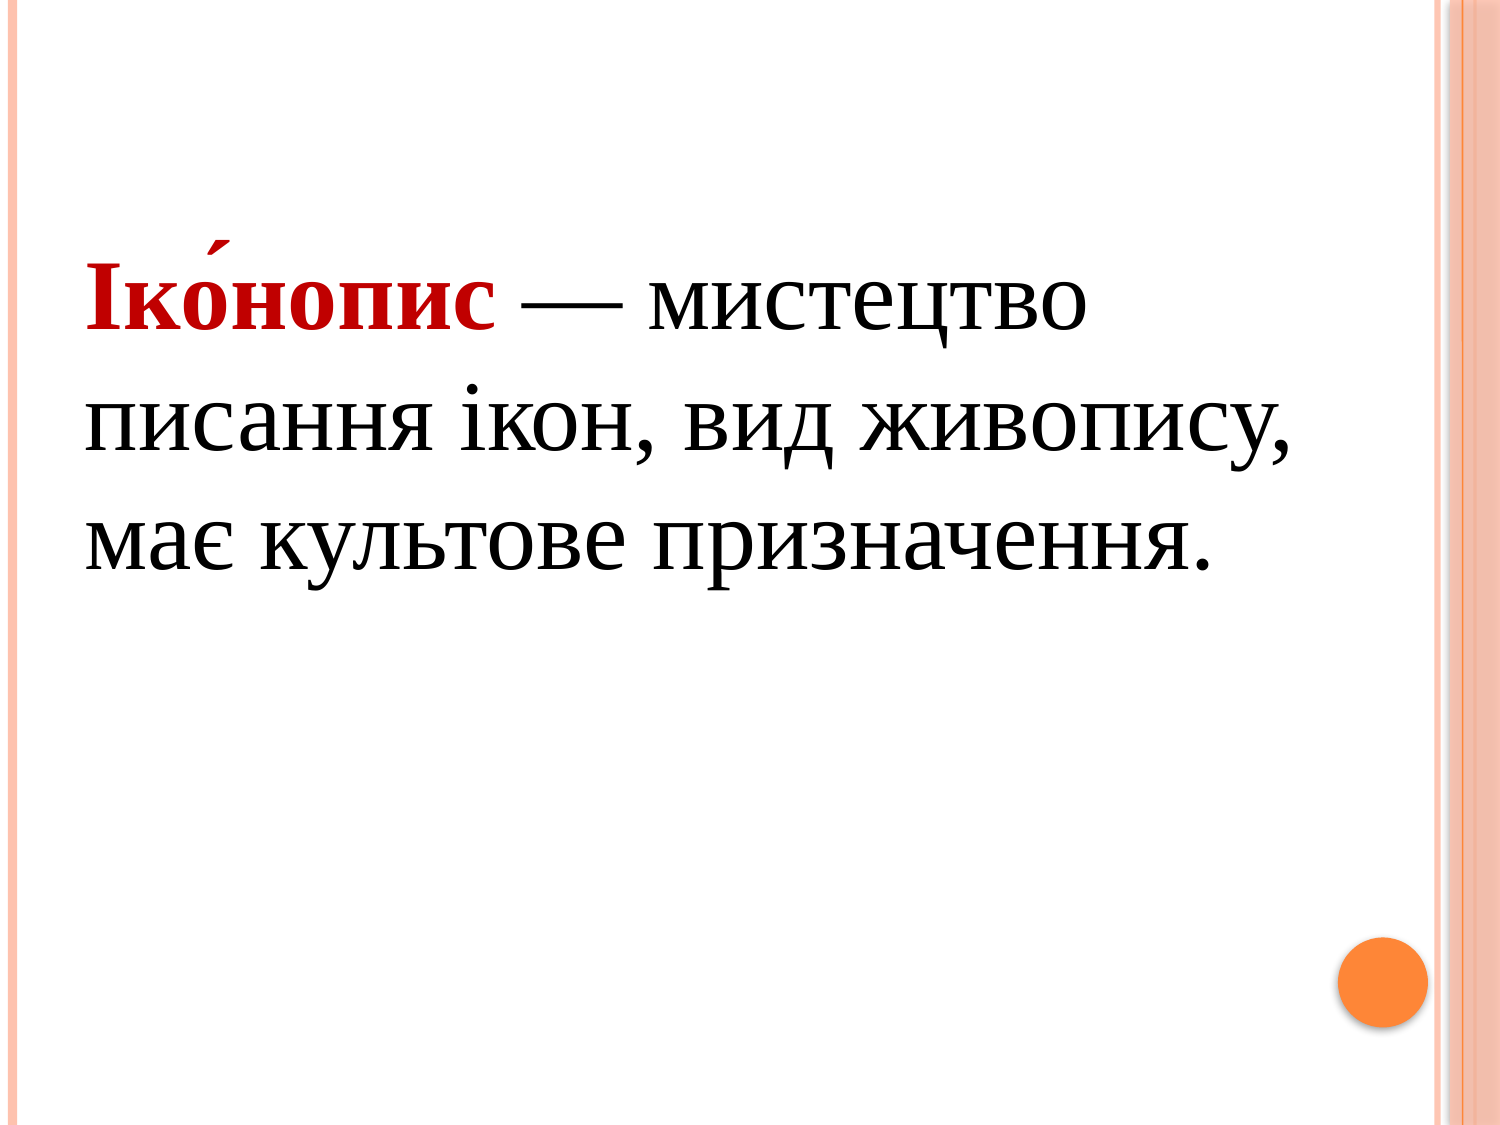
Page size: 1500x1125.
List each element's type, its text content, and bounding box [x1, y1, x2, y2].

text_box Іко́нопис — мистецтво писання ікон, вид живопису, має культове призначення. [70, 222, 1442, 688]
